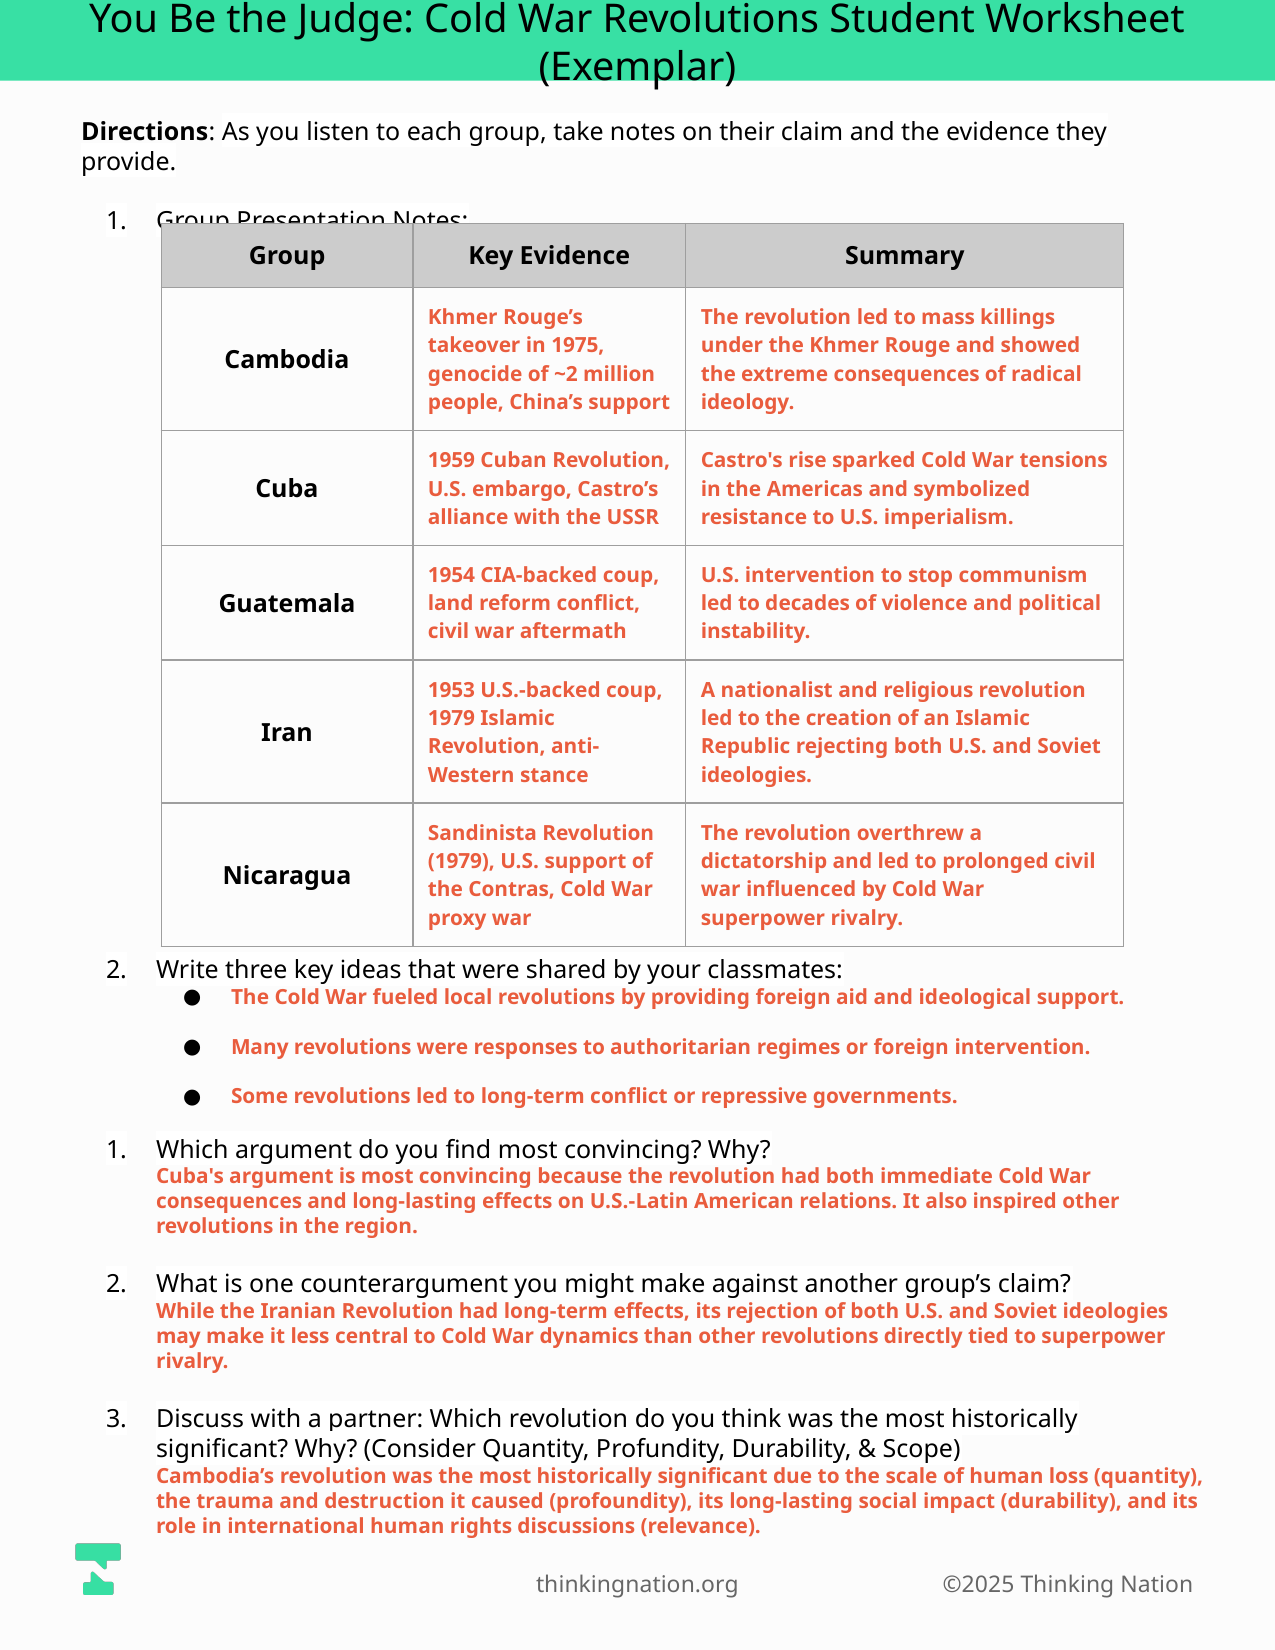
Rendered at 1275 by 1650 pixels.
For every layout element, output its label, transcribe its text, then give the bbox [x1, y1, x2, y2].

table_cell Nicaragua [162, 804, 412, 946]
text_box You Be the Judge: Cold War Revolutions Student Worksheet (Exemplar) [0, 0, 1275, 81]
table_cell 1954 CIA-backed coup, land reform conflict, civil war aftermath [414, 546, 685, 659]
table_cell The revolution led to mass killings under the Khmer Rouge and showed the extreme consequences of radical ideology. [686, 288, 1123, 430]
table_cell Khmer Rouge’s takeover in 1975, genocide of ~2 million people, China’s support [414, 288, 685, 430]
table_header Summary [686, 224, 1123, 287]
table_cell Sandinista Revolution (1979), U.S. support of the Contras, Cold War proxy war [414, 804, 685, 946]
table_cell Iran [162, 661, 412, 802]
table_header Key Evidence [414, 224, 685, 287]
table_cell 1953 U.S.-backed coup, 1979 Islamic Revolution, anti-Western stance [414, 661, 685, 802]
table_cell A nationalist and religious revolution led to the creation of an Islamic Republic rejecting both U.S. and Soviet ideologies. [686, 661, 1123, 802]
text_box Directions: As you listen to each group, take notes on their claim and the evidence they provide. Group Presentation Notes: Write three key ideas that were shared by your classmates: The Cold War fueled local revolutions by providing foreign aid and ideological support. Many revolutions were responses to authoritarian regimes or foreign intervention. Some revolutions led to long-term conflict or repressive governments. Which argument do you find most convincing? Why? Cuba's argument is most convincing because the revolution had both immediate Cold War consequences and long-lasting effects on U.S.-Latin American relations. It also inspired other revolutions in the region. What is one counterargument you might make against another group’s claim? While the Iranian Revolution had long-term effects, its rejection of both U.S. and Soviet ideologies may make it less central to Cold War dynamics than other revolutions directly tied to superpower rivalry. Discuss with a partner: Which revolution do you think was the most historically significant? Why? (Consider Quantity, Profundity, Durability, & Scope) Cambodia’s revolution was the most historically significant due to the scale of human loss (quantity), the trauma and destruction it caused (profoundity), its long-lasting social impact (durability), and its role in international human rights discussions (relevance). [62, 96, 1223, 1471]
text_box ©2025 Thinking Nation [907, 1553, 1210, 1605]
picture [62, 1533, 134, 1605]
table_header Group [162, 224, 412, 287]
table_cell Guatemala [162, 546, 412, 659]
table_cell Cuba [162, 431, 412, 545]
table_cell The revolution overthrew a dictatorship and led to prolonged civil war influenced by Cold War superpower rivalry. [686, 804, 1123, 946]
table_cell Cambodia [162, 288, 412, 430]
table_cell Castro's rise sparked Cold War tensions in the Americas and symbolized resistance to U.S. imperialism. [686, 431, 1123, 545]
text_box thinkingnation.org [486, 1553, 789, 1605]
table_cell 1959 Cuban Revolution, U.S. embargo, Castro’s alliance with the USSR [414, 431, 685, 545]
table_cell U.S. intervention to stop communism led to decades of violence and political instability. [686, 546, 1123, 659]
